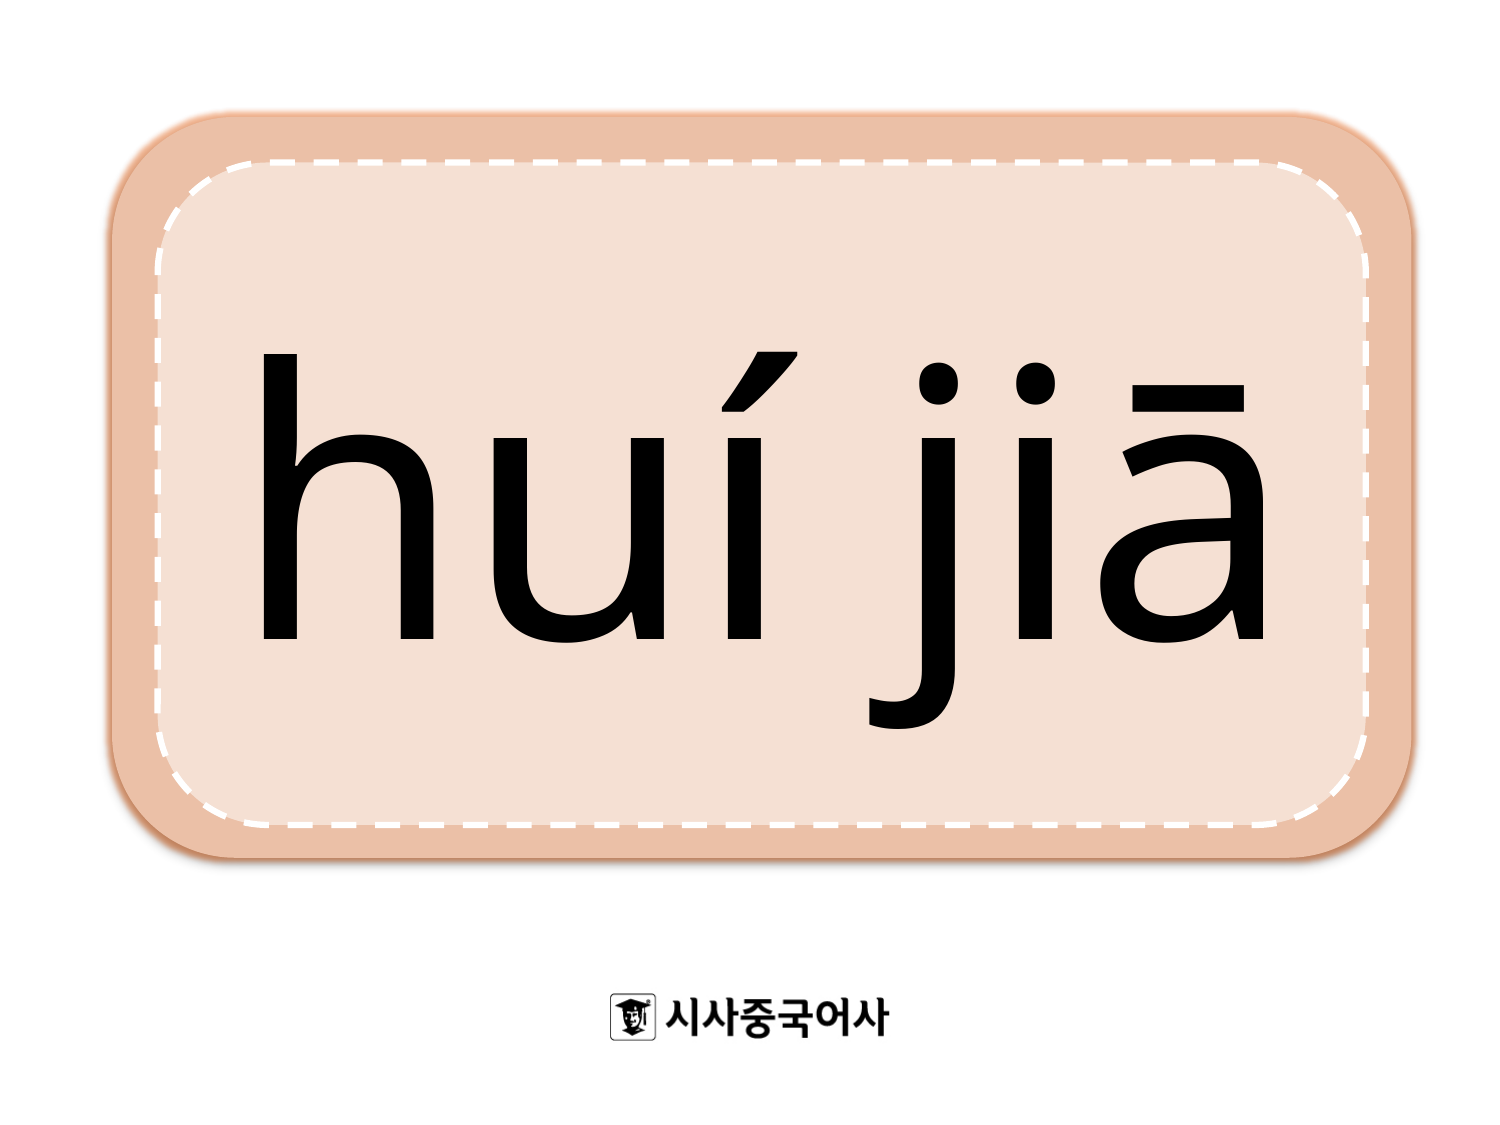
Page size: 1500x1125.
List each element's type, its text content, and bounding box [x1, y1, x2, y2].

text_box huí jiā [159, 124, 1368, 787]
picture [602, 987, 898, 1047]
